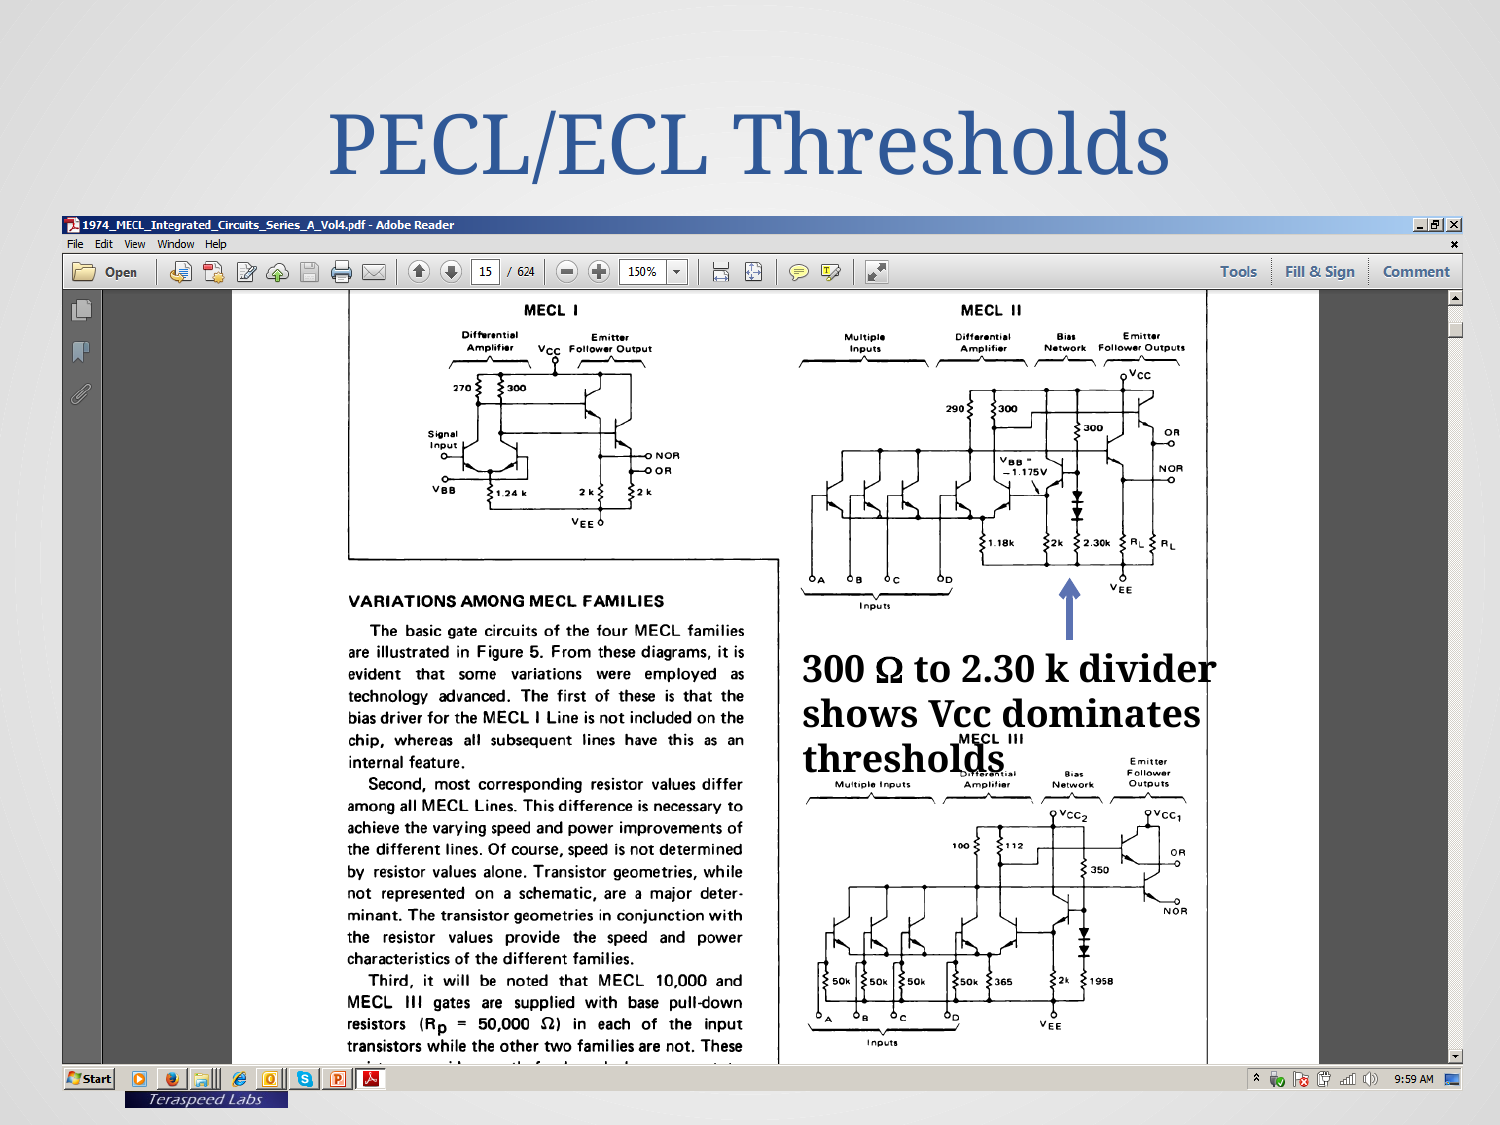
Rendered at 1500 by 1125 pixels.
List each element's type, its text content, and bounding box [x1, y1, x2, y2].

footer Copyright 2016 Teraspeed Labs [500, 1100, 968, 1105]
title PECL/ECL Thresholds [75, 0, 1425, 214]
slide_number 6 [1401, 1042, 1494, 1103]
picture [62, 215, 1463, 1108]
